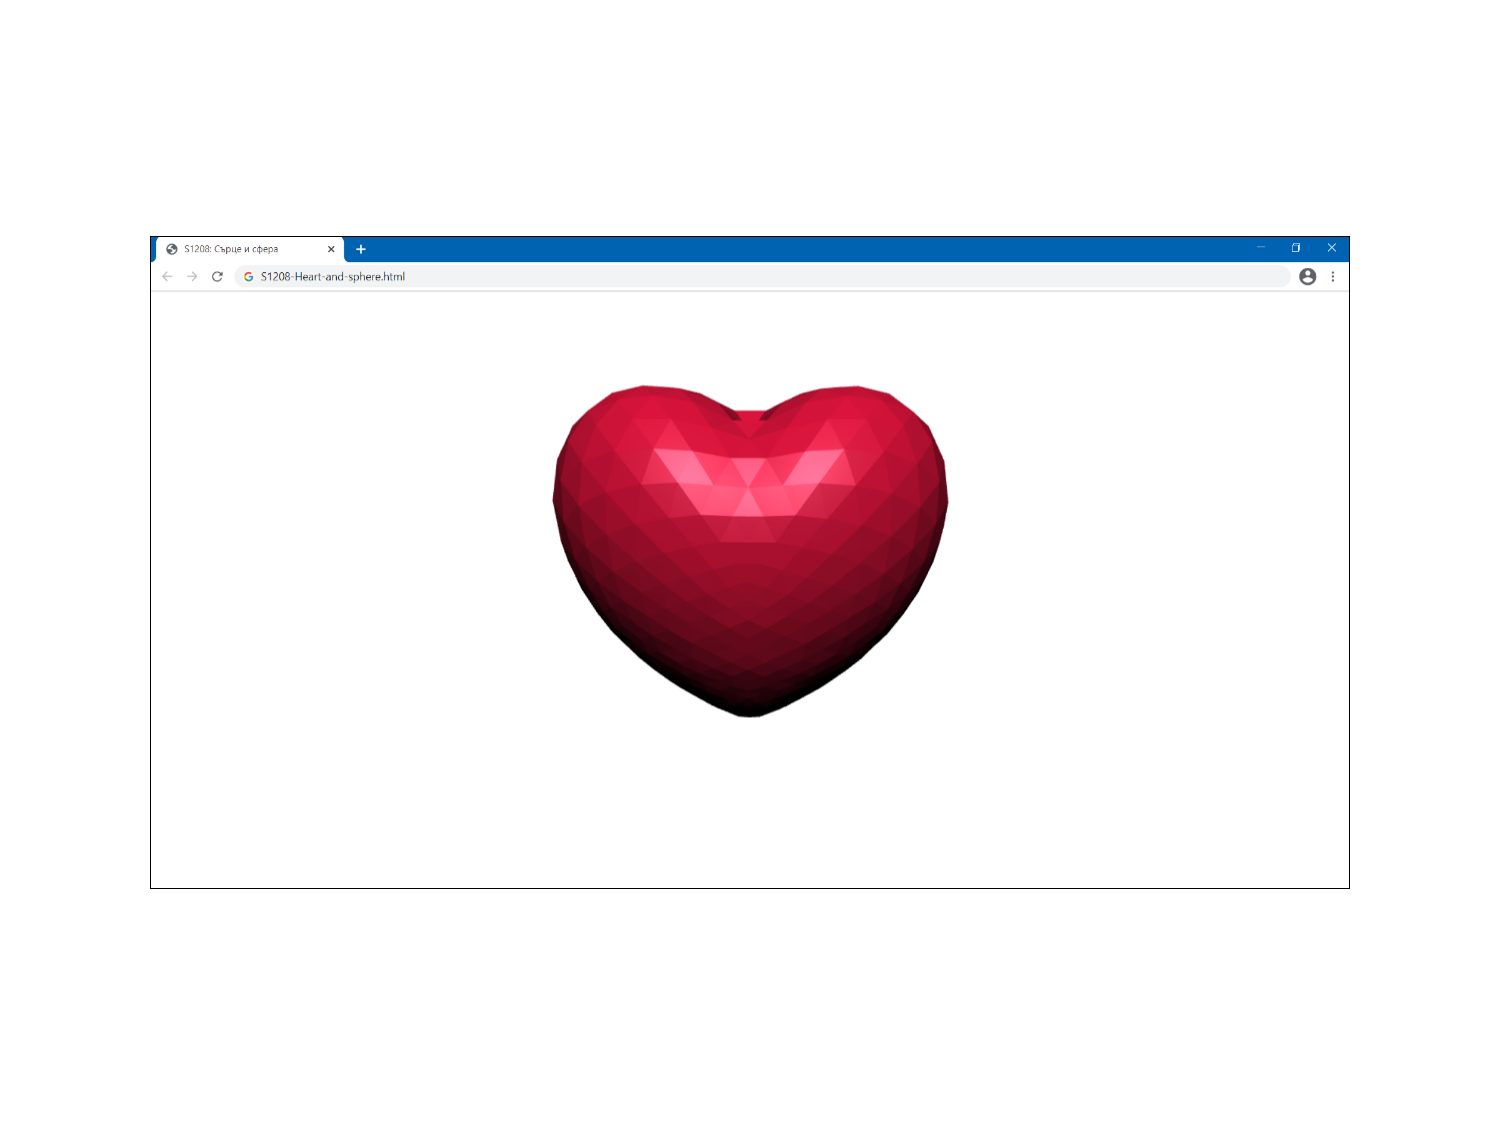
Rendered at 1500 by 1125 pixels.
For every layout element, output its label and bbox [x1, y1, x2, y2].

picture [149, 236, 1351, 889]
